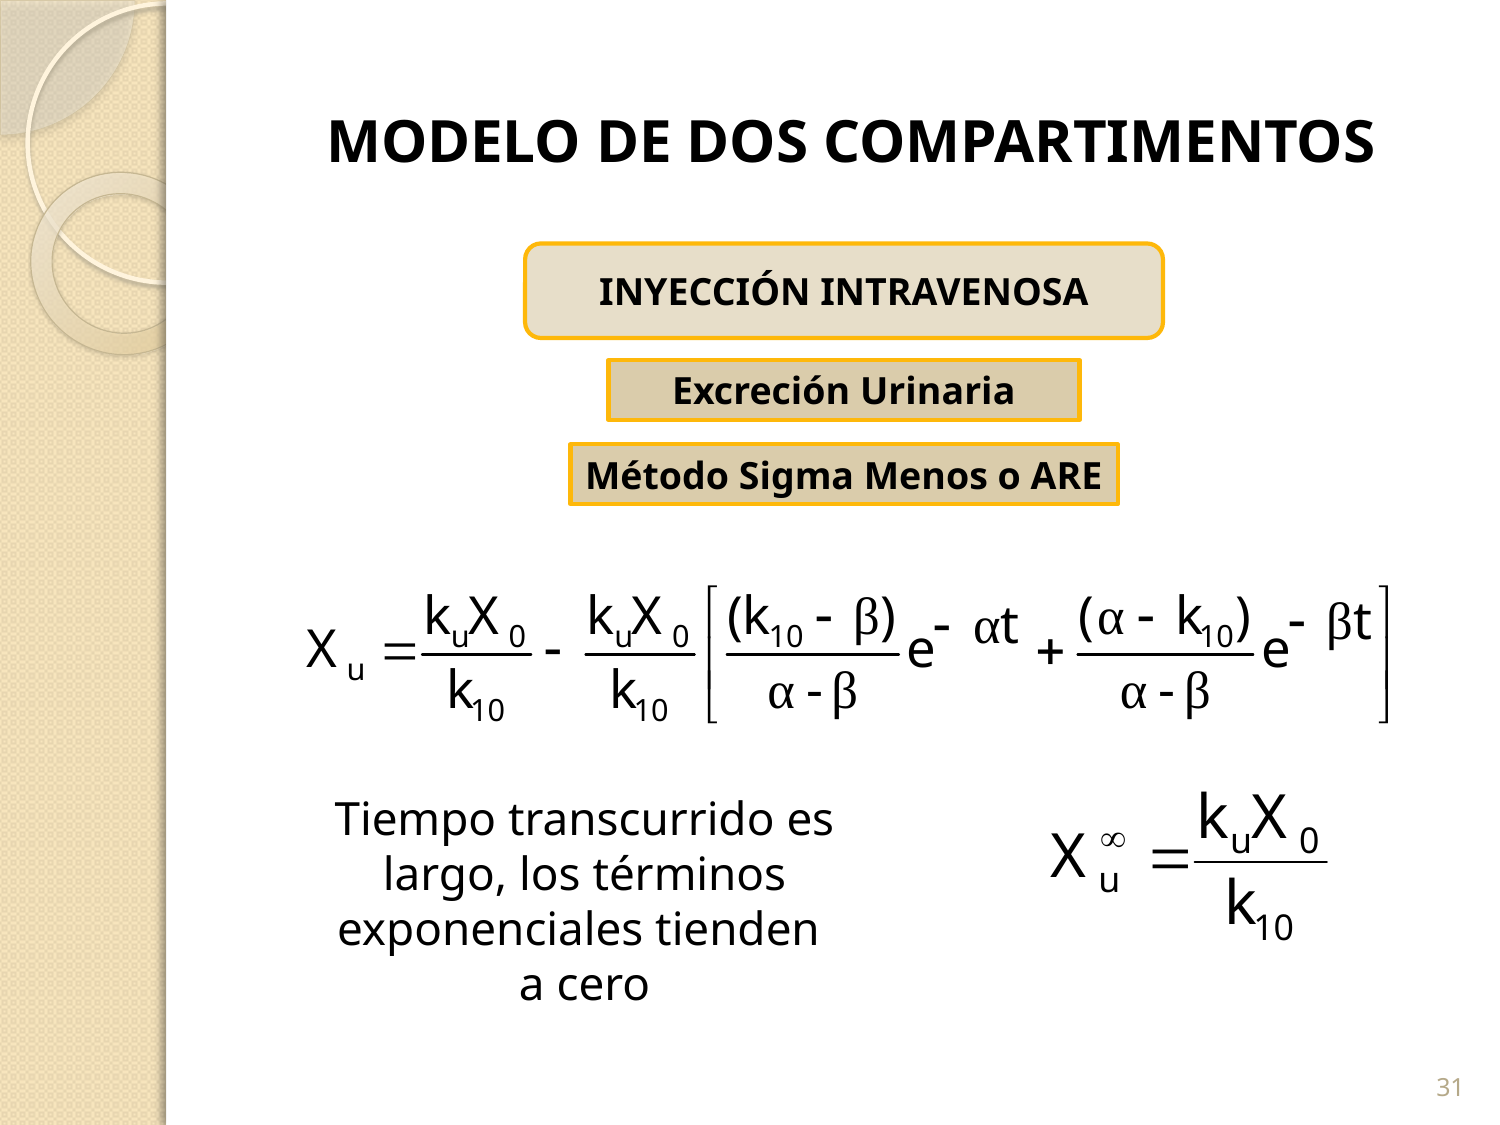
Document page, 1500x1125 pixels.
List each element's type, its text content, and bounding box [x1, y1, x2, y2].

text_box Tiempo transcurrido es largo, los términos exponenciales tienden a cero [253, 782, 916, 1017]
text_box INYECCIÓN INTRAVENOSA [522, 241, 1166, 341]
text_box Excreción Urinaria [606, 358, 1082, 422]
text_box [1024, 780, 1341, 954]
text_box Método Sigma Menos o ARE [568, 442, 1120, 506]
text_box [284, 575, 1410, 734]
slide_number 31 [1413, 1034, 1488, 1113]
title MODELO DE DOS COMPARTIMENTOS [235, 45, 1466, 233]
